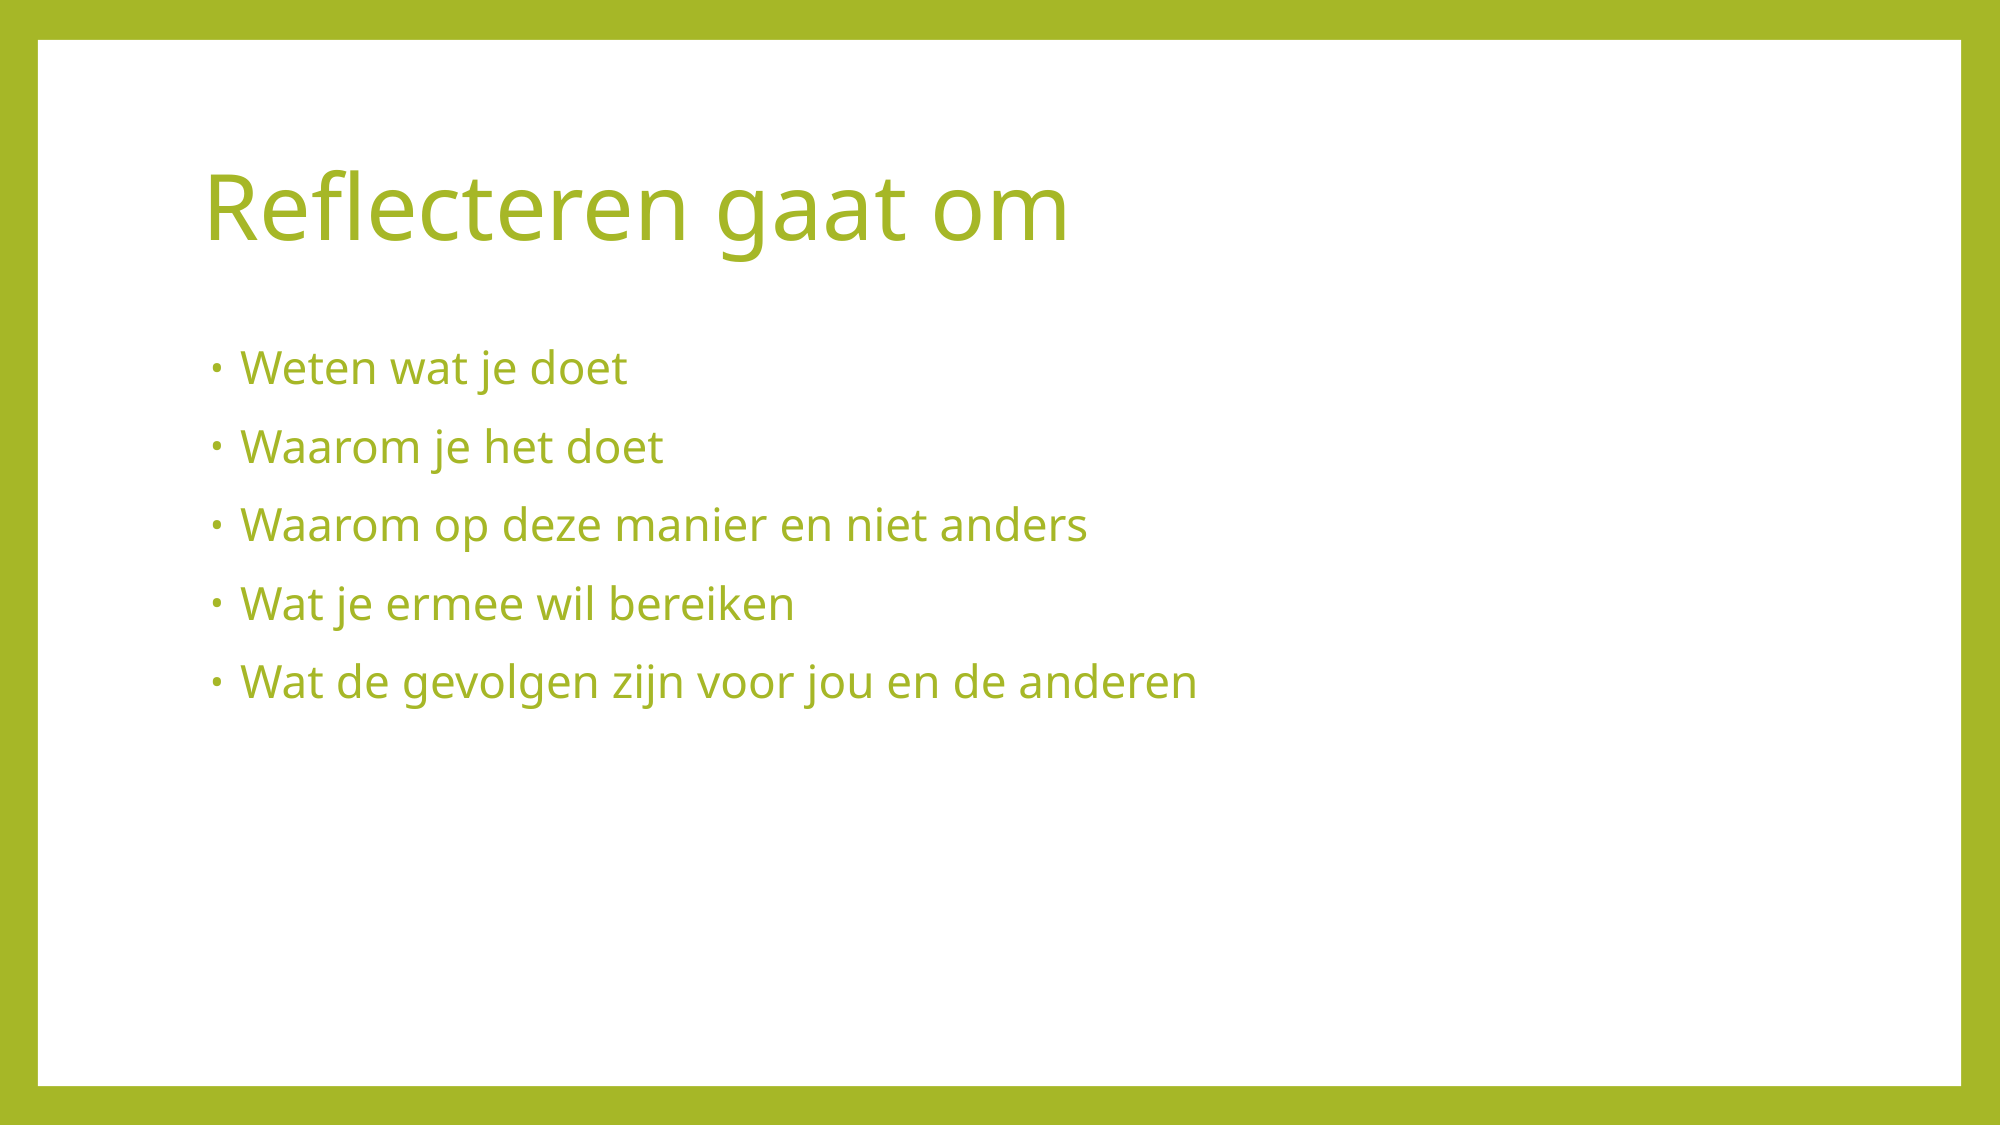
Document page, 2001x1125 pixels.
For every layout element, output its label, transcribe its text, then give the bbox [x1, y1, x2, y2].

list Weten wat je doet Waarom je het doet Waarom op deze manier en niet anders Wat je ermee wil bereiken Wat de gevolgen zijn voor jou en de anderen [187, 337, 1808, 1000]
title Reflecteren gaat om [187, 99, 1808, 323]
